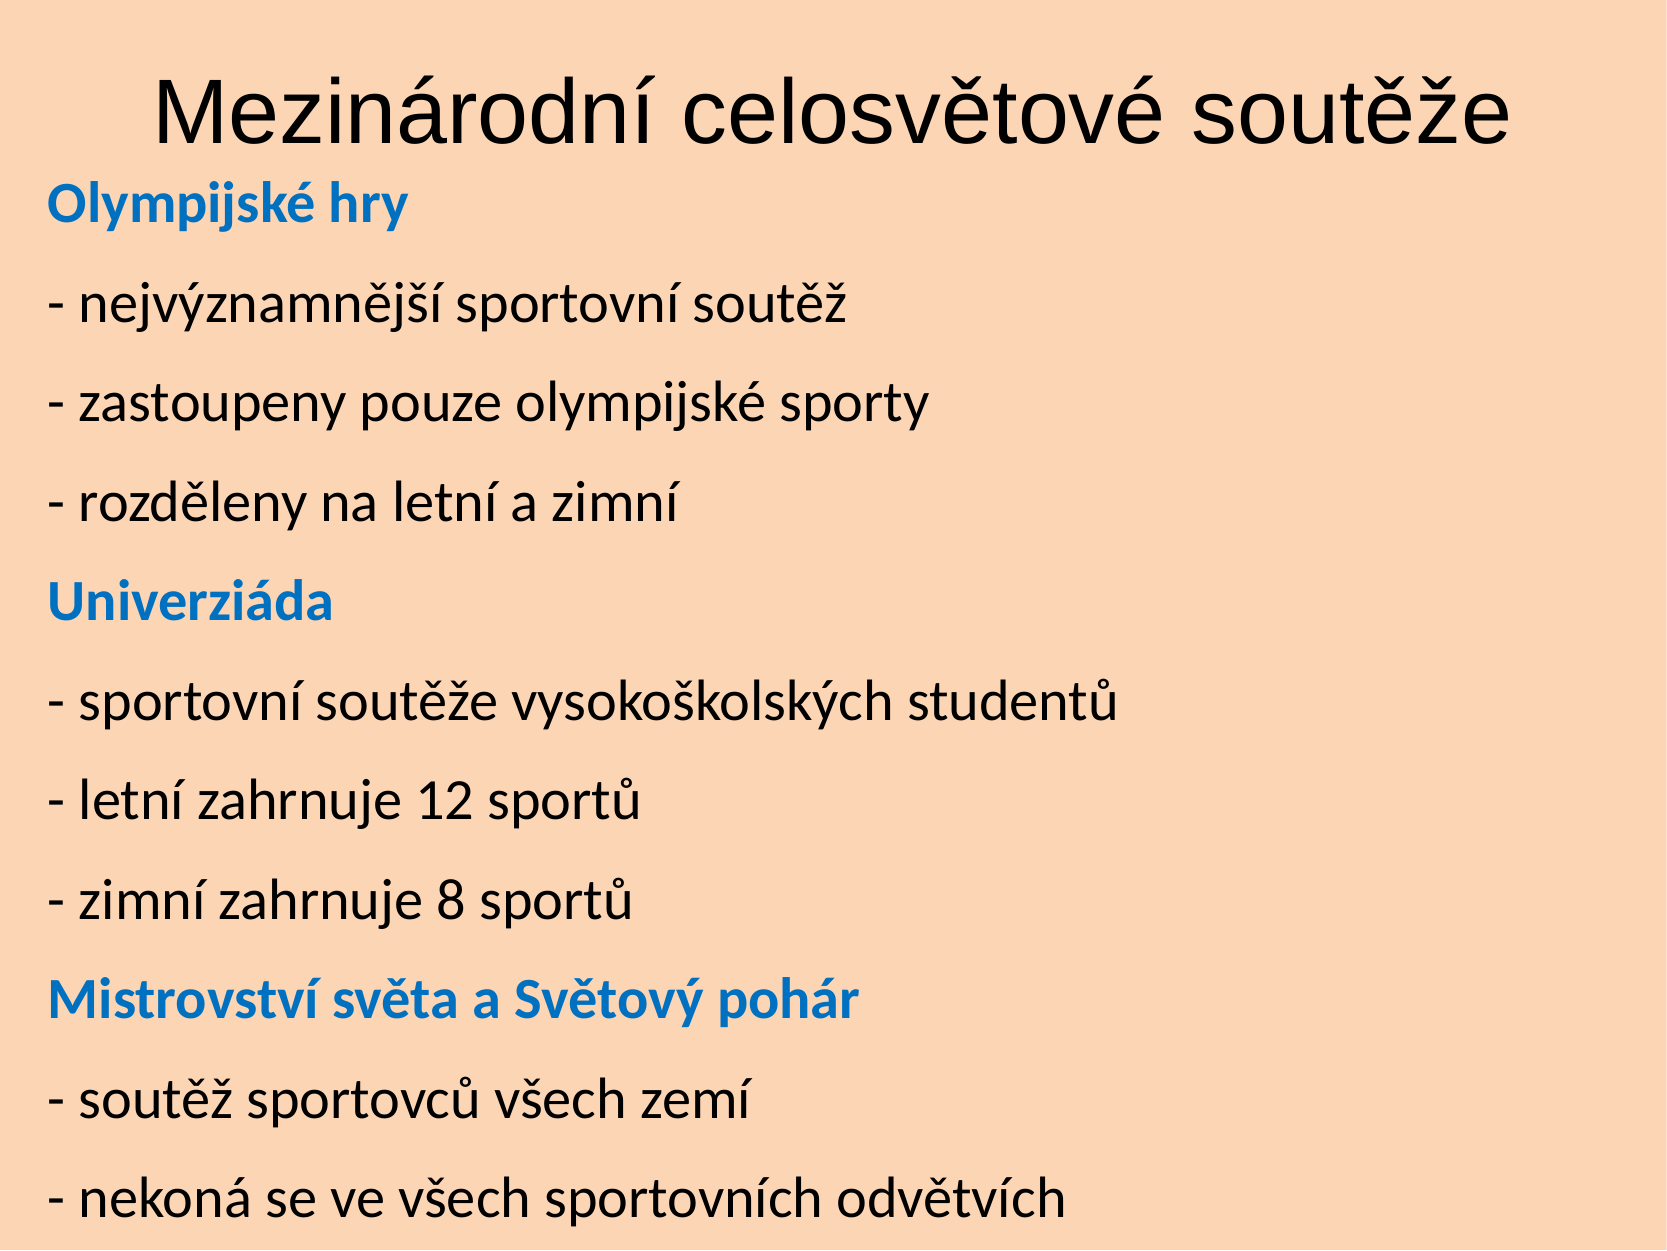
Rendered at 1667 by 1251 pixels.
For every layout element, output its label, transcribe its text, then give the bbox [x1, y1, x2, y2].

list Olympijské hry - nejvýznamnější sportovní soutěž - zastoupeny pouze olympijské sporty - rozděleny na letní a zimní Univerziáda - sportovní soutěže vysokoškolských studentů - letní zahrnuje 12 sportů - zimní zahrnuje 8 sportů Mistrovství světa a Světový pohár - soutěž sportovců všech zemí - nekoná se ve všech sportovních odvětvích [30, 164, 1637, 1228]
title Mezinárodní celosvětové soutěže [83, 49, 1584, 164]
